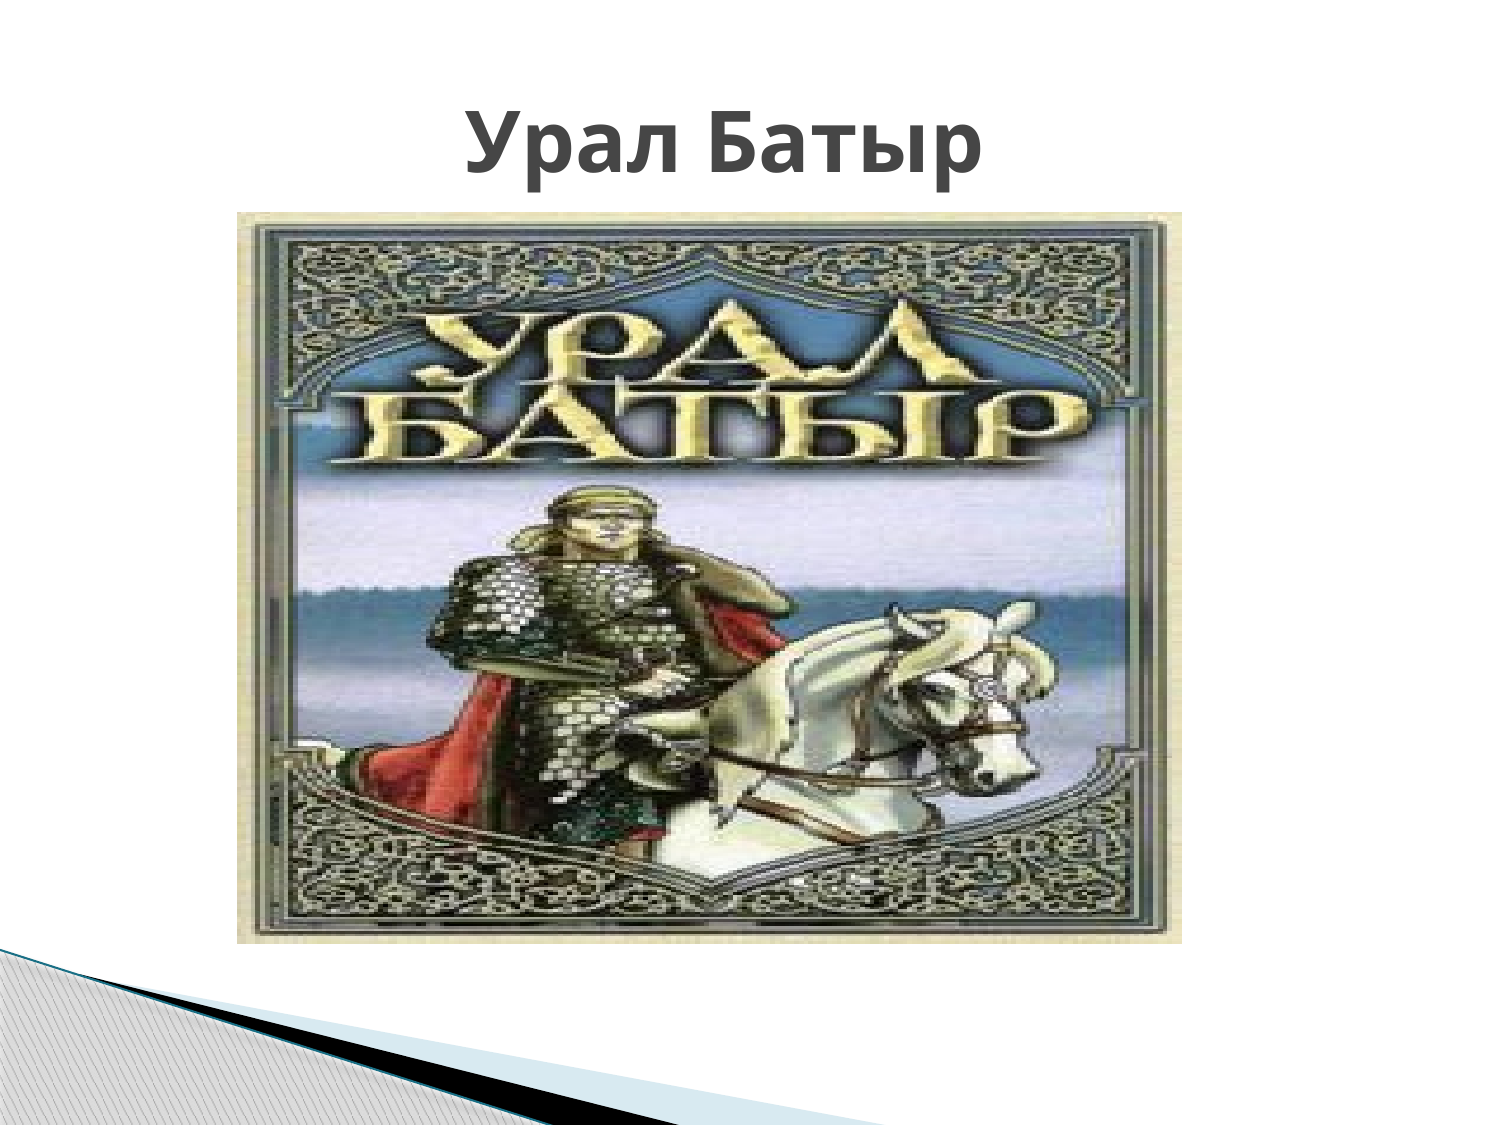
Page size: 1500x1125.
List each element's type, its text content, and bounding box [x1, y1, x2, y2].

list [237, 212, 1182, 944]
title Урал Батыр [450, 45, 1425, 233]
